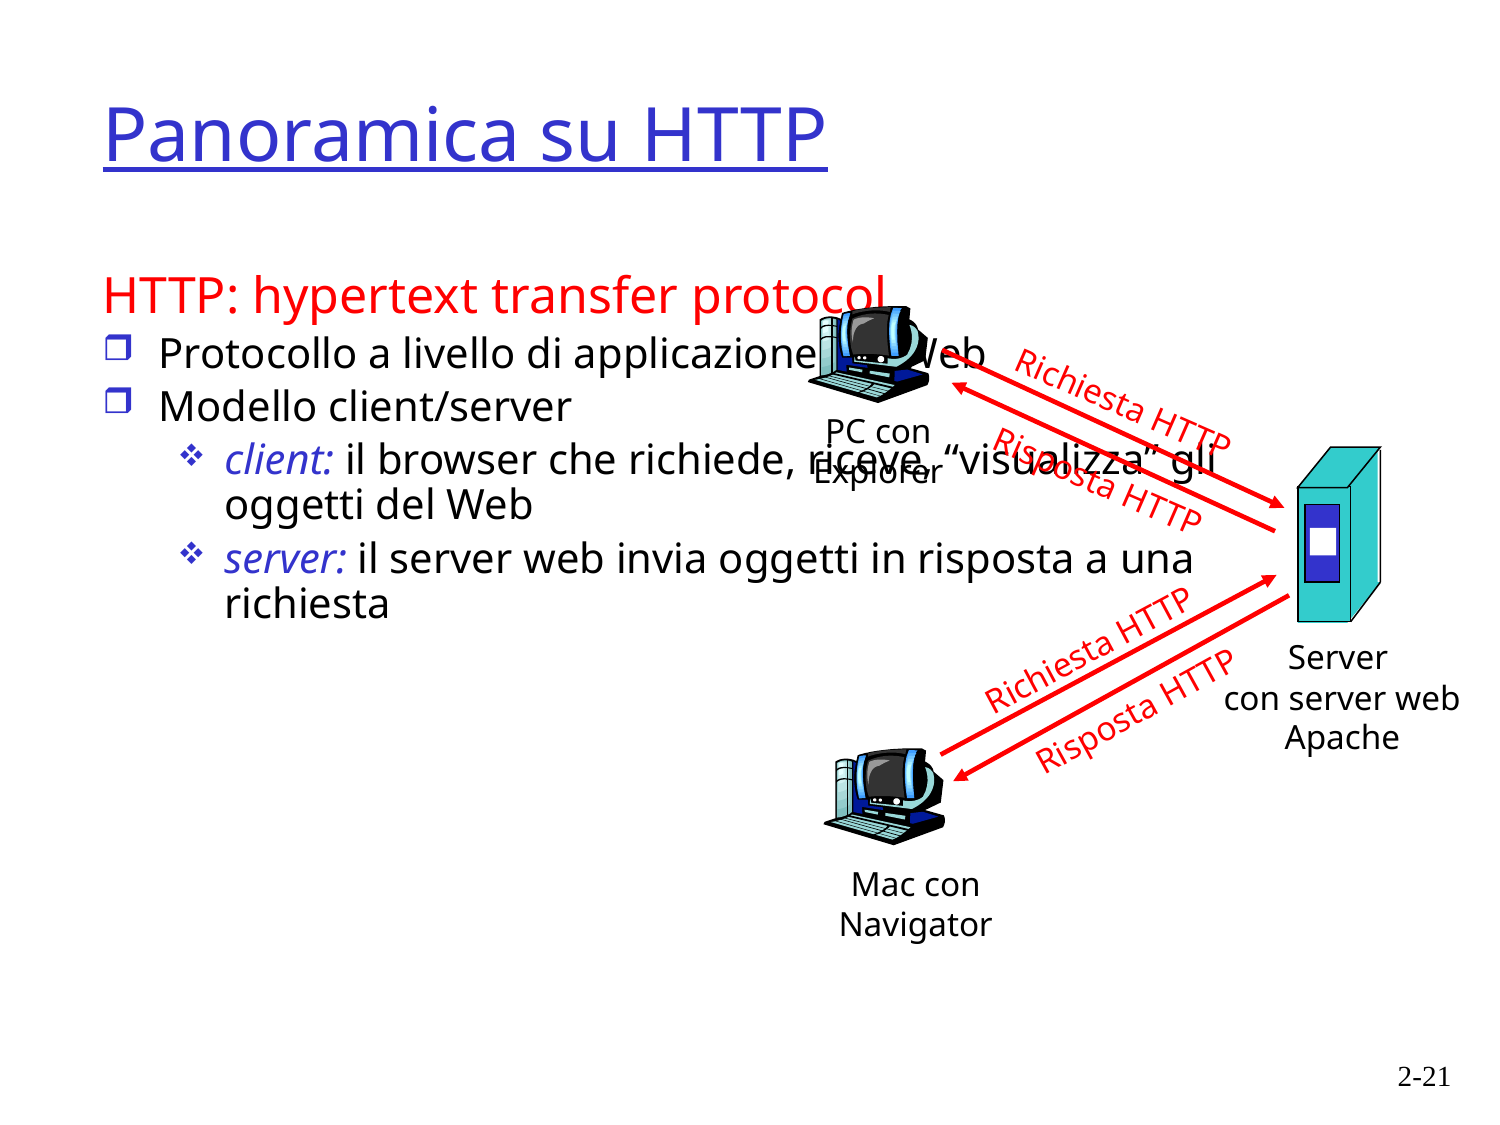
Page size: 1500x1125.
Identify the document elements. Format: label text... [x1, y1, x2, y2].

text_box [953, 748, 1012, 782]
text_box [951, 382, 1116, 458]
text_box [1297, 446, 1381, 624]
text_box Richiesta HTTP [961, 563, 1218, 735]
slide_number 2-21 [1362, 1049, 1467, 1125]
text_box Risposta HTTP [971, 405, 1226, 557]
text_box Mac con Navigator [823, 855, 1008, 951]
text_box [807, 304, 932, 404]
text_box Richiesta HTTP [993, 326, 1255, 482]
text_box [823, 747, 948, 846]
title Panoramica su HTTP [87, 37, 1363, 226]
text_box Server con server web Apache [1208, 629, 1476, 764]
list HTTP: hypertext transfer protocol Protocollo a livello di applicazione del Web Modello client/server client: il browser che richiede, riceve, “visualizza” gli oggetti del Web server: il server web invia oggetti in risposta a una richiesta [87, 262, 1363, 1026]
text_box [1216, 574, 1277, 608]
text_box [1137, 440, 1285, 509]
text_box PC con Explorer [798, 402, 959, 498]
text_box Risposta HTTP [1012, 624, 1261, 796]
